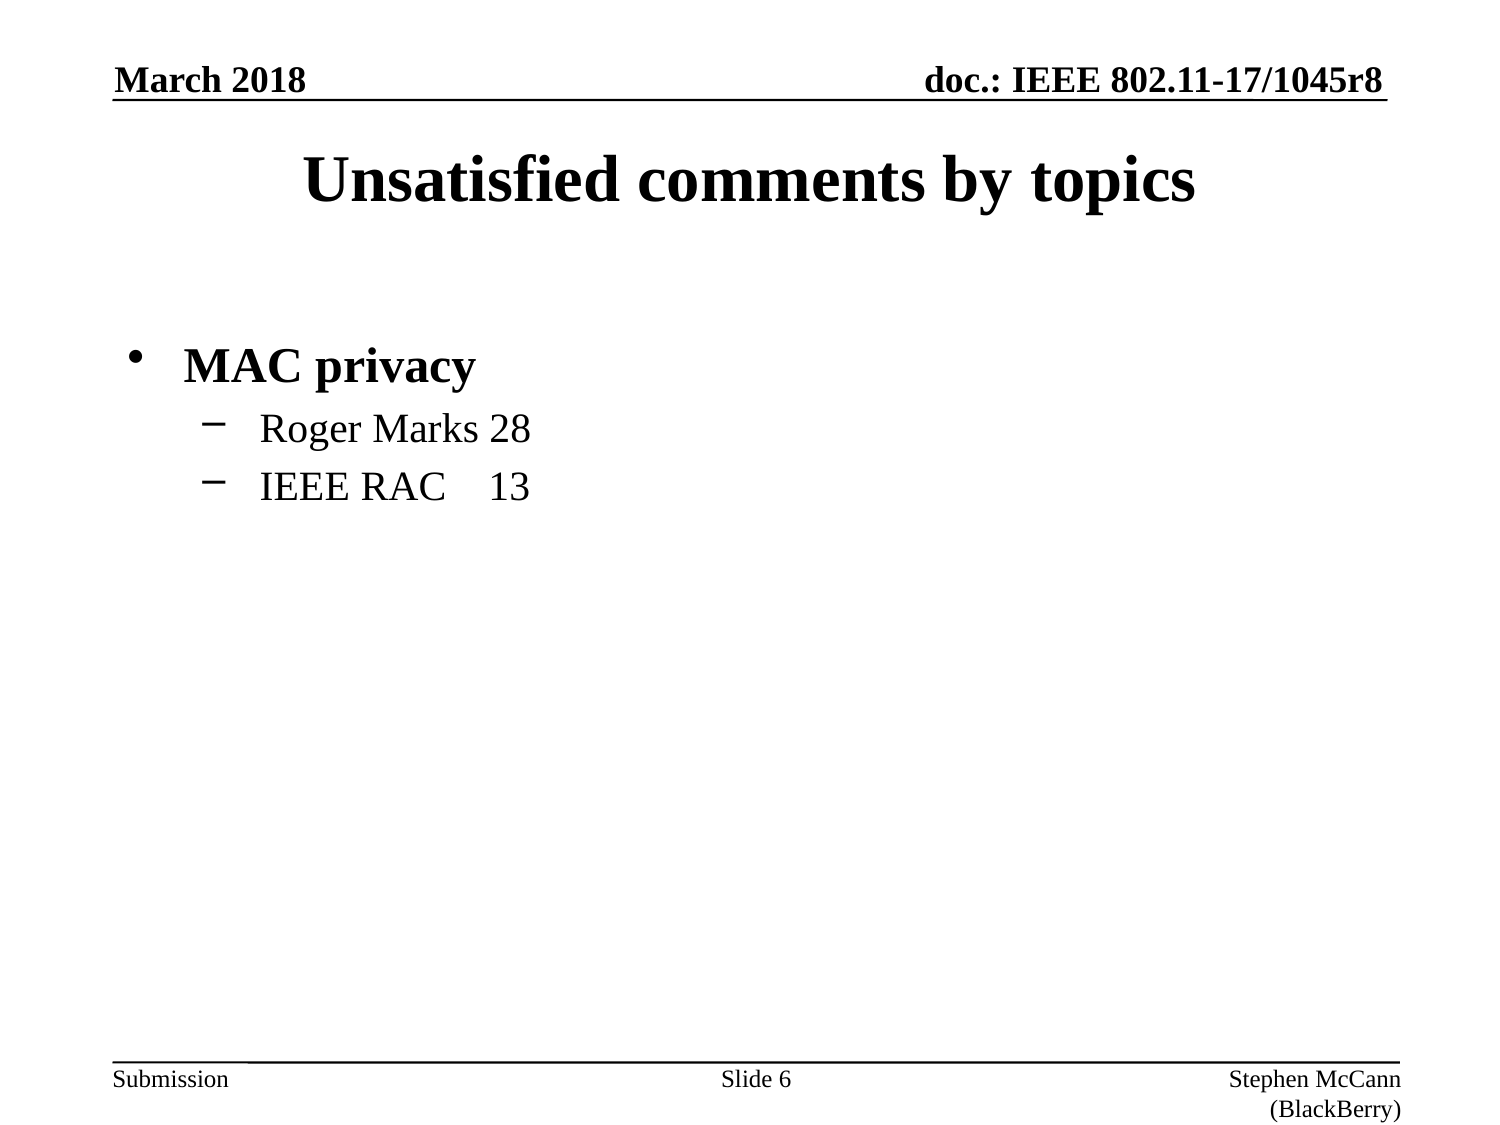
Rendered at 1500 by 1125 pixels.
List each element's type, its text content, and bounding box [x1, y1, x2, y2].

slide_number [114, 54, 374, 101]
title Unsatisfied comments by topics [52, 112, 1448, 238]
text_box MAC privacy Roger Marks 28 IEEE RAC 13 [112, 324, 1388, 838]
slide_number Slide 6 [712, 1061, 800, 1093]
footer Stephen McCann (BlackBerry) [1092, 1061, 1402, 1093]
